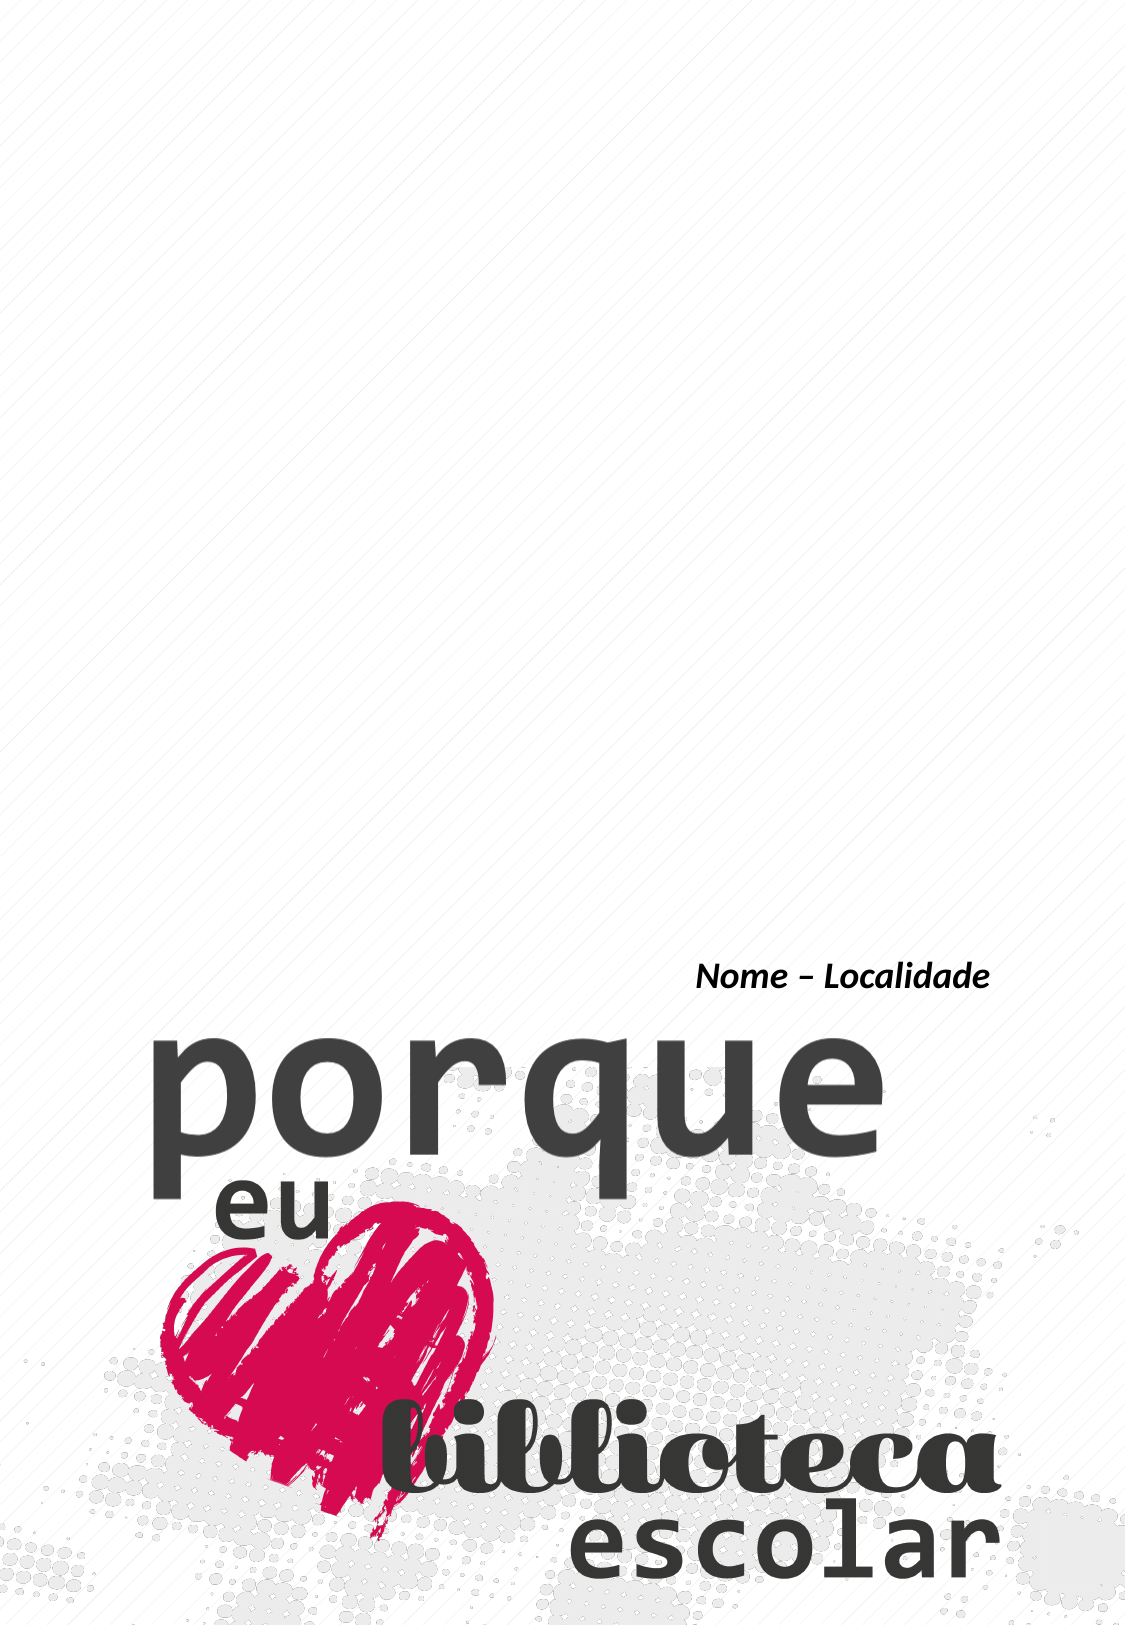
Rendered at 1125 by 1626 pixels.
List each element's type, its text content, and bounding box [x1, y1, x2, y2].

text_box Nome – Localidade [493, 943, 1006, 1004]
picture [0, 881, 1125, 1625]
